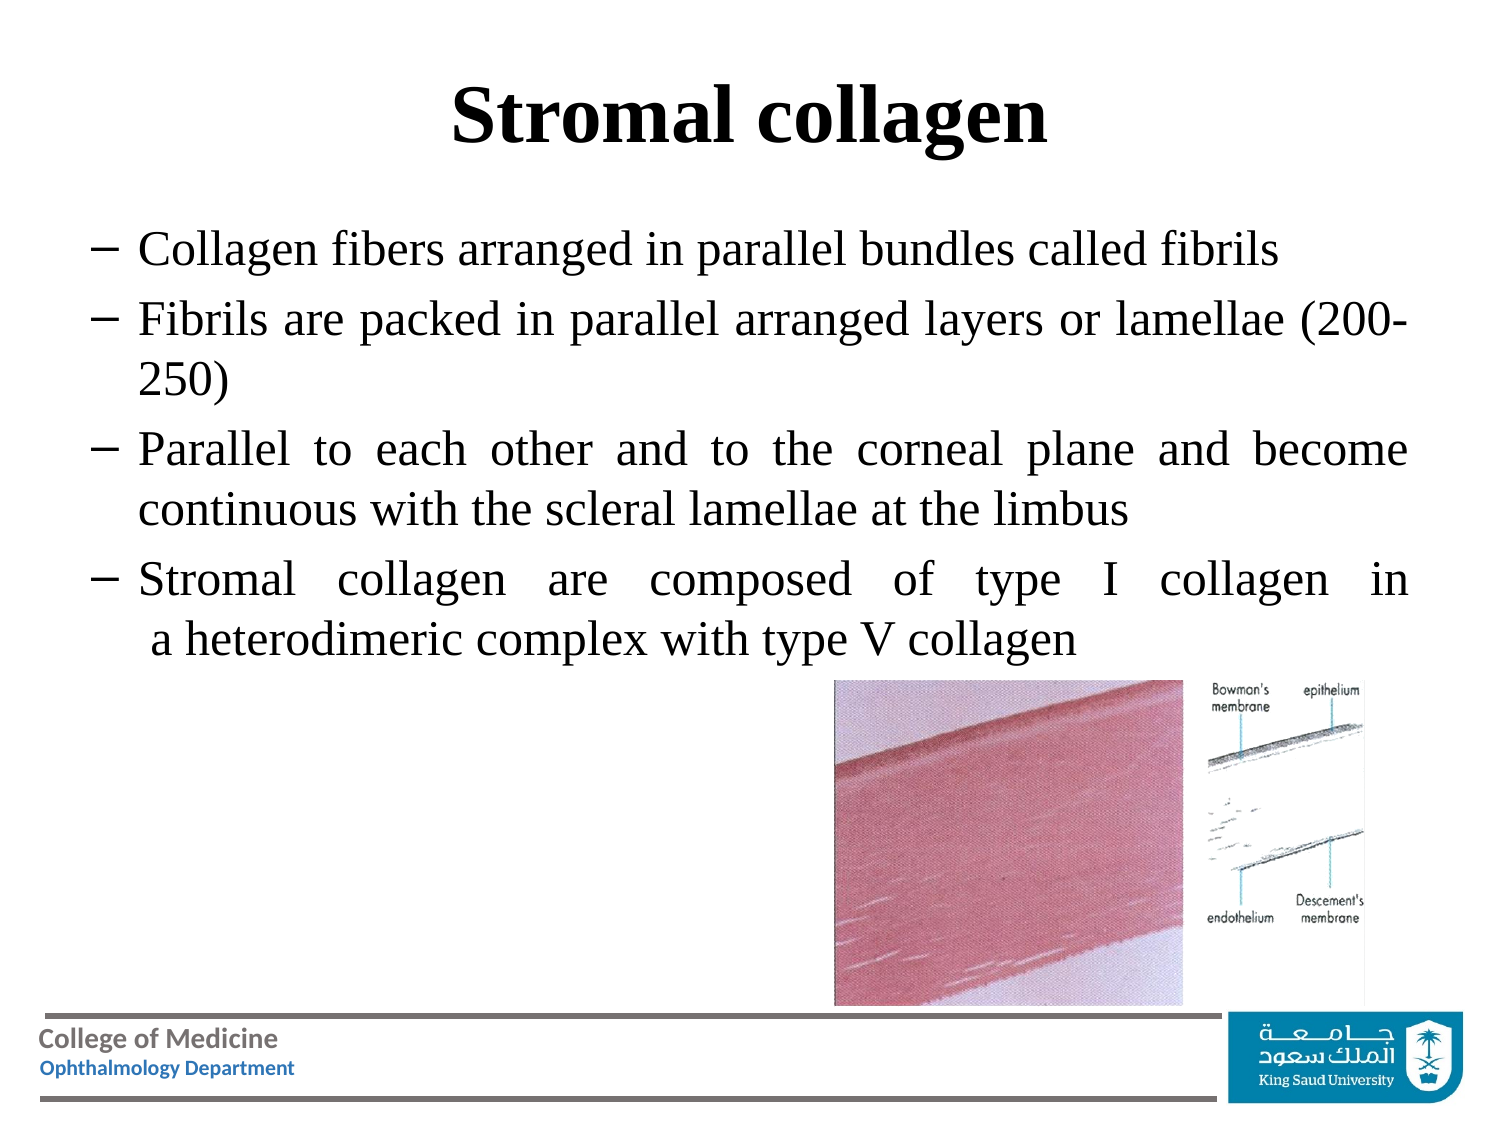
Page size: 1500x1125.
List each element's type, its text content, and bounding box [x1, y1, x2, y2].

list Collagen fibers arranged in parallel bundles called fibrils Fibrils are packed in parallel arranged layers or lamellae (200-250) Parallel to each other and to the corneal plane and become continuous with the scleral lamellae at the limbus Stromal collagen are composed of type I collagen in a heterodimeric complex with type V collagen [64, 208, 1425, 1000]
title Stromal collagen [75, 45, 1425, 173]
picture [832, 680, 1465, 1106]
